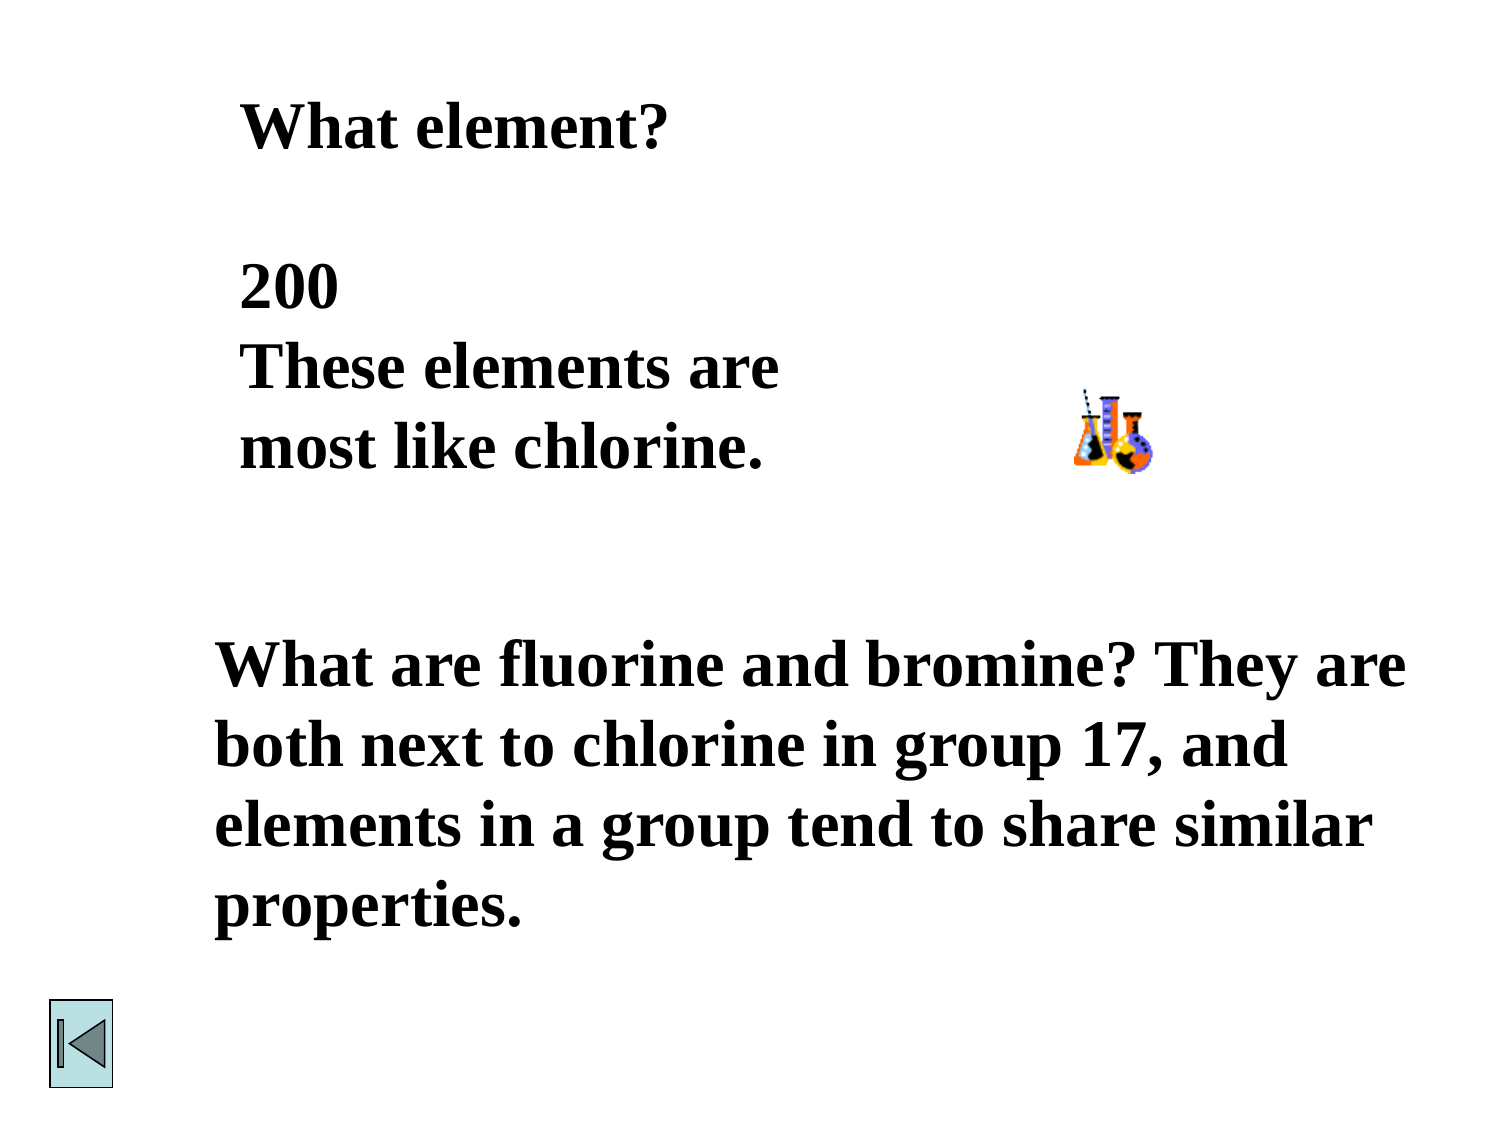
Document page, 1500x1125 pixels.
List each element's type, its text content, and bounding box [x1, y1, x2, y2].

text_box What are fluorine and bromine? They are both next to chlorine in group 17, and elements in a group tend to share similar properties. [200, 612, 1450, 948]
text_box What element? 200 These elements are most like chlorine. [224, 74, 913, 490]
picture [1074, 387, 1158, 474]
